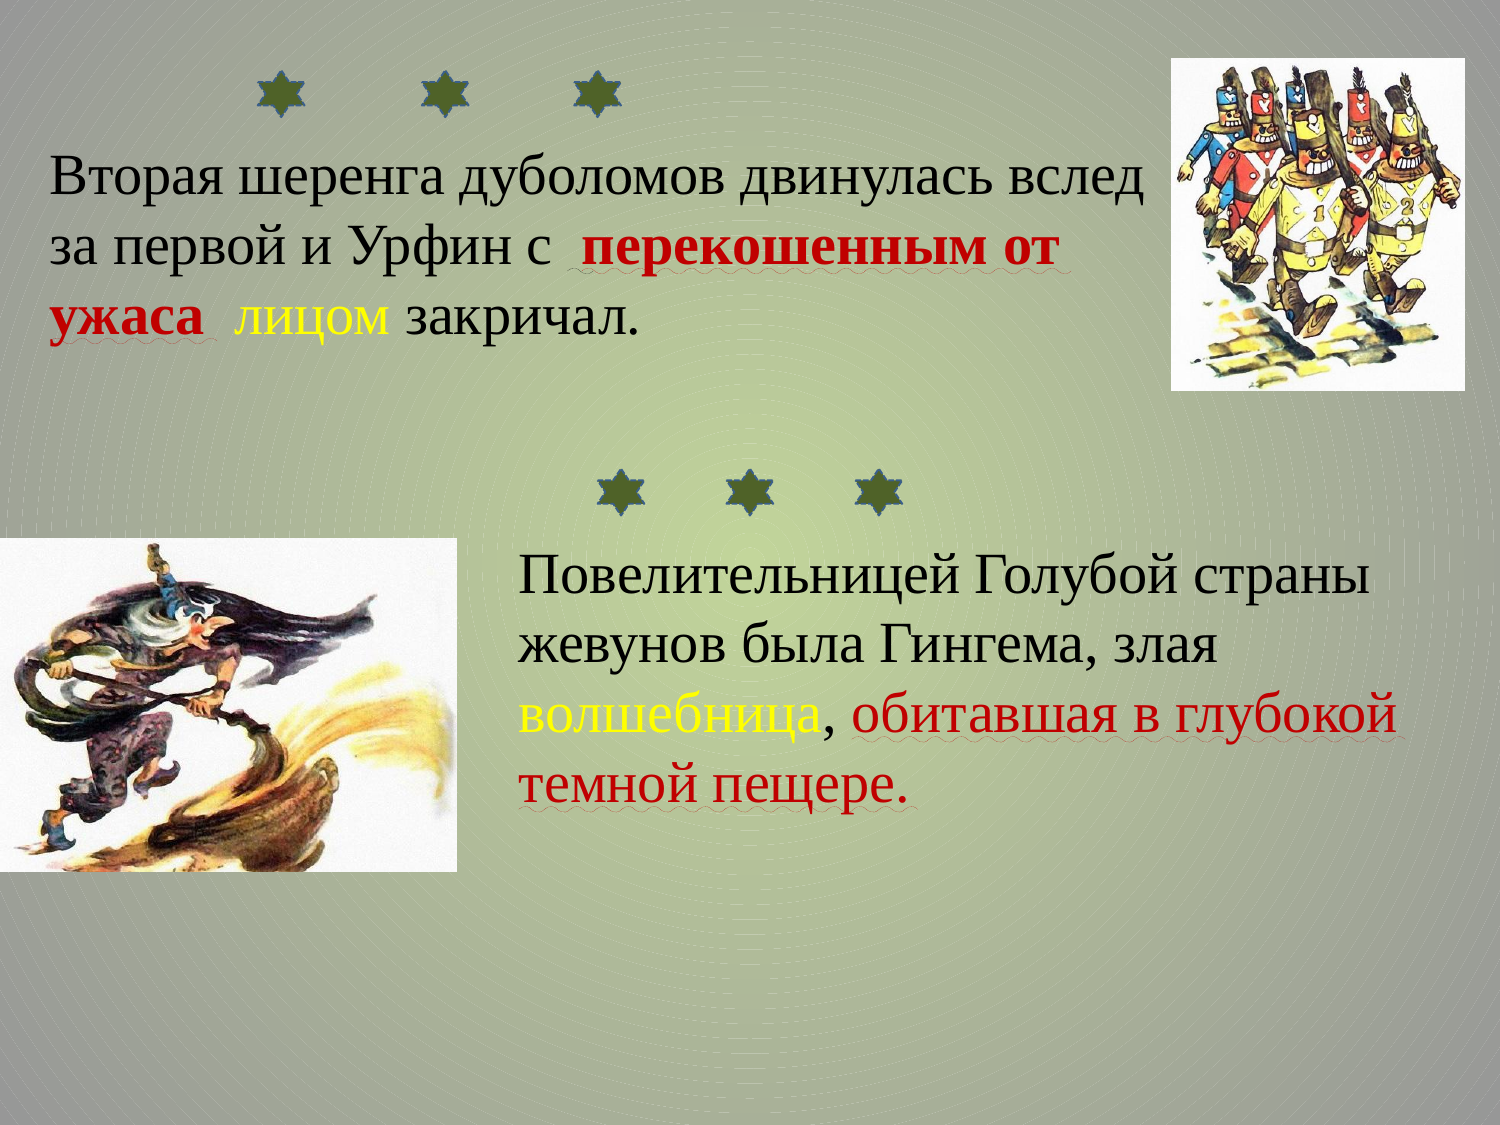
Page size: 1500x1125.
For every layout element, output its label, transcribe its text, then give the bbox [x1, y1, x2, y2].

text_box [573, 70, 622, 119]
text_box Вторая шеренга дуболомов двинулась вслед за первой и Урфин с перекошенным от ужаса лицом закричал. [35, 128, 1161, 399]
picture [1171, 58, 1466, 391]
picture [0, 538, 458, 872]
text_box [420, 70, 470, 119]
text_box [256, 70, 306, 119]
text_box [596, 468, 646, 517]
text_box [854, 468, 904, 517]
text_box [725, 468, 775, 517]
text_box Повелительницей Голубой страны жевунов была Гингема, злая волшебница, обитавшая в глубокой темной пещере. [503, 527, 1500, 822]
